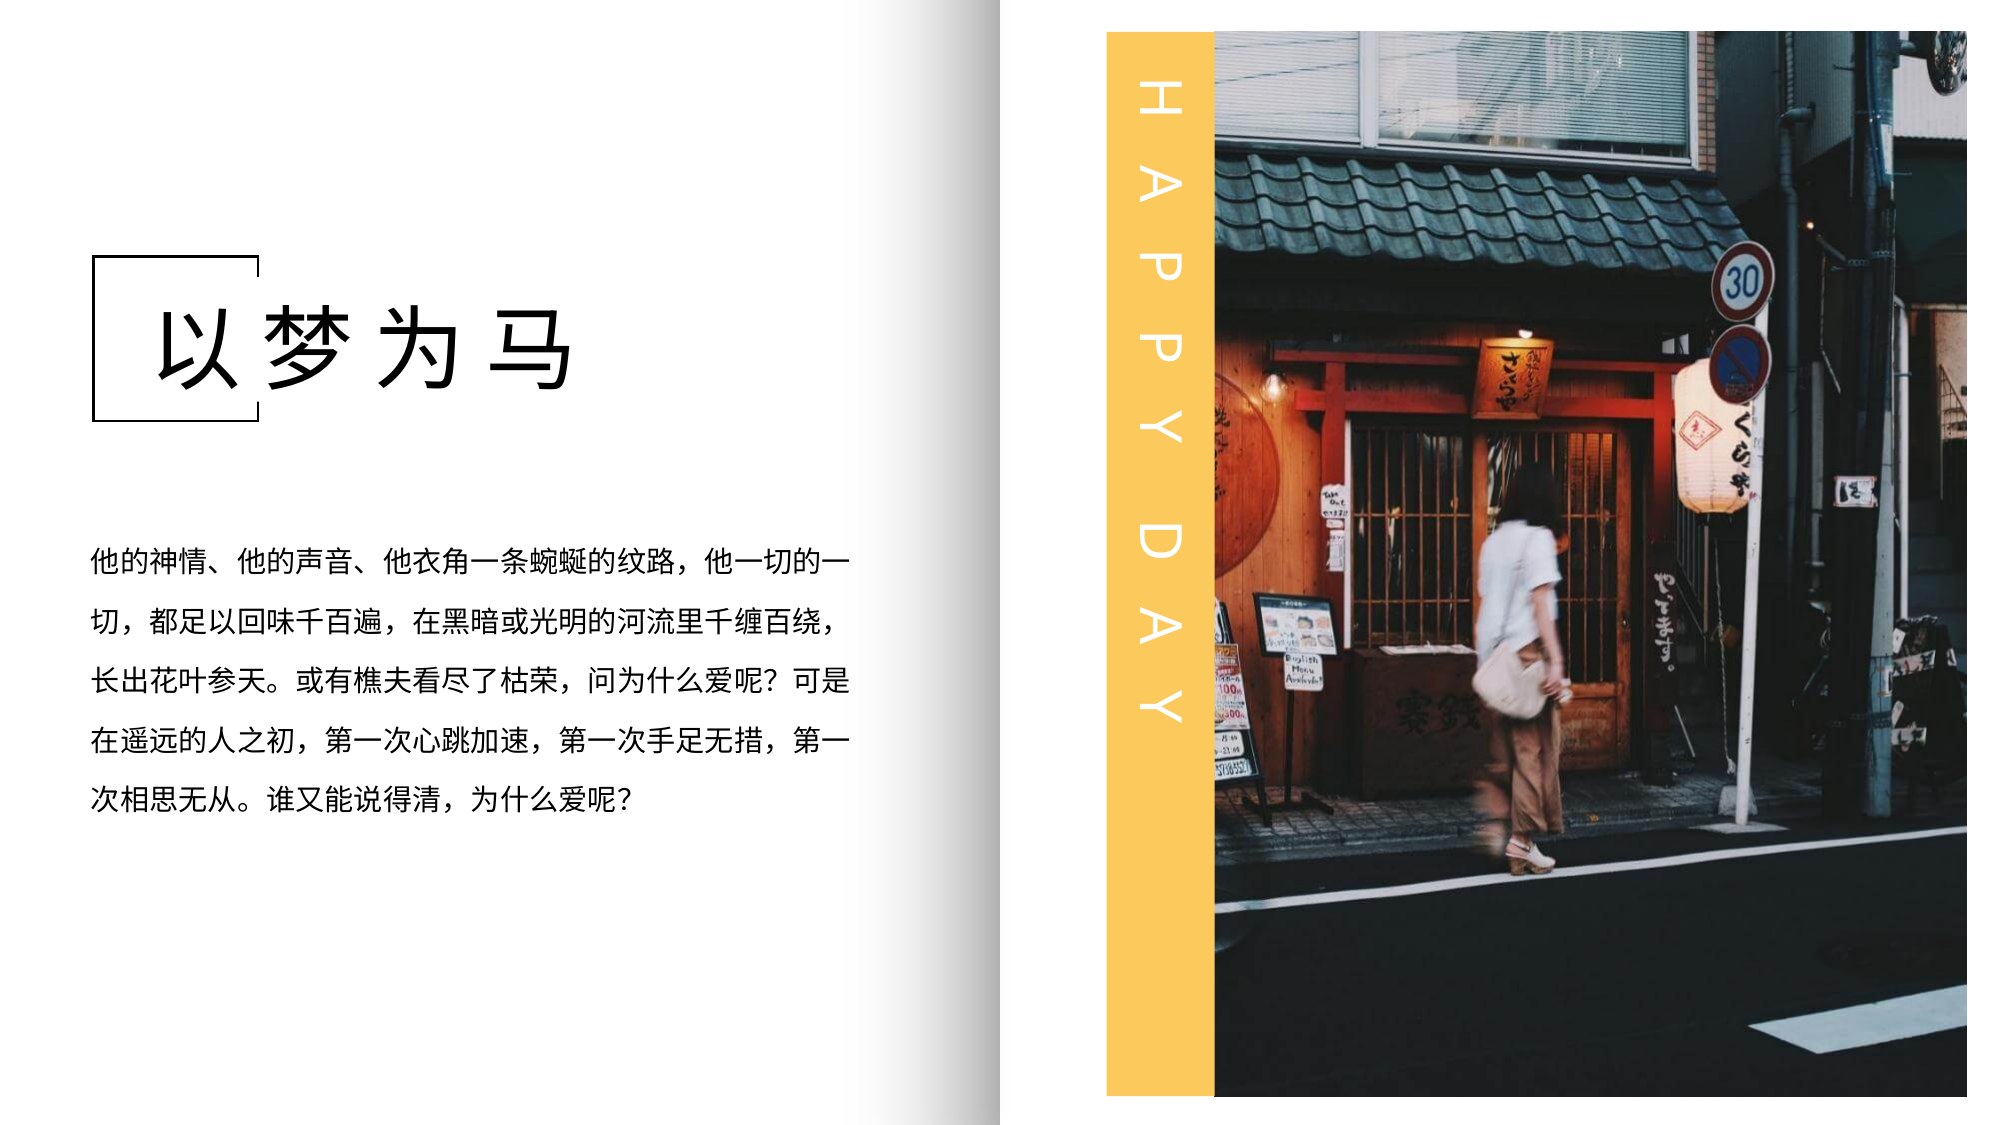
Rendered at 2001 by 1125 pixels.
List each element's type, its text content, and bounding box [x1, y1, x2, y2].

text_box H A P P Y D A Y [1105, 61, 1207, 1064]
text_box [0, 0, 1001, 1125]
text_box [93, 256, 284, 421]
text_box [1106, 31, 1214, 1097]
picture [1214, 31, 1967, 1097]
